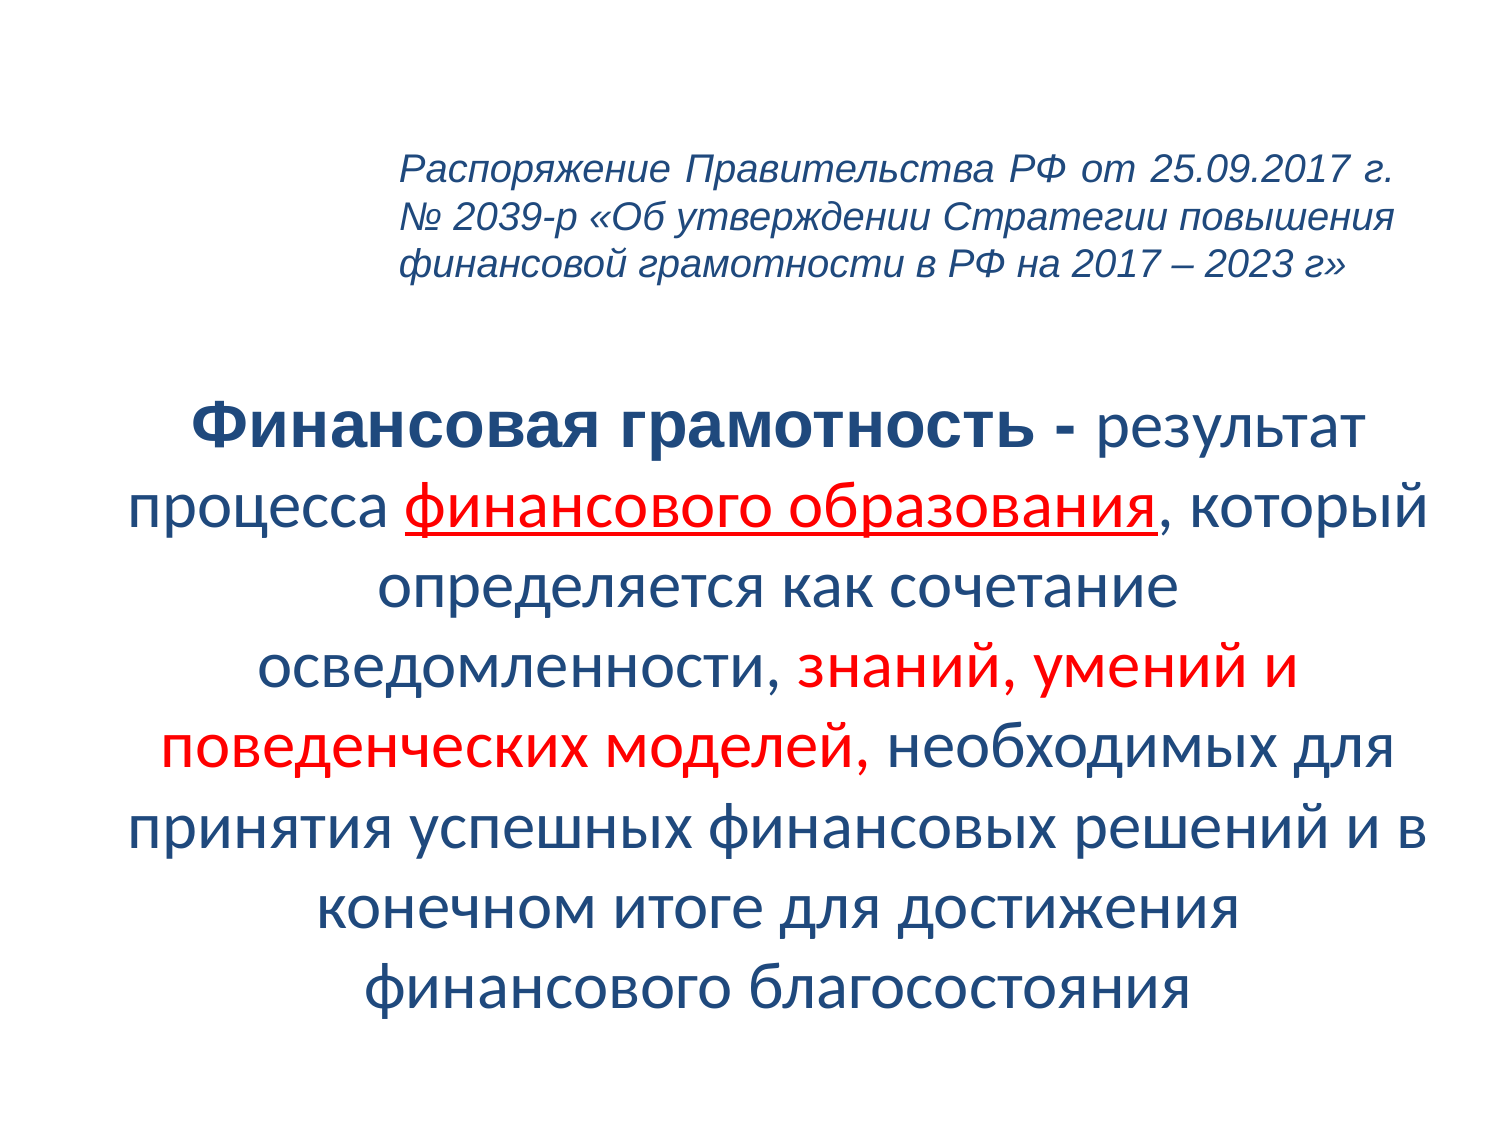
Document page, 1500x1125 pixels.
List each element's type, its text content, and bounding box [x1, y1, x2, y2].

subtitle Финансовая грамотность - результат процесса финансового образования, который определяется как сочетание осведомленности, знаний, умений и поведенческих моделей, необходимых для принятия успешных финансовых решений и в конечном итоге для достижения финансового благосостояния [112, 373, 1446, 1031]
title Распоряжение Правительства РФ от 25.09.2017 г. № 2039-р «Об утверждении Стратегии повышения финансовой грамотности в РФ на 2017 – 2023 г» [383, 113, 1412, 315]
